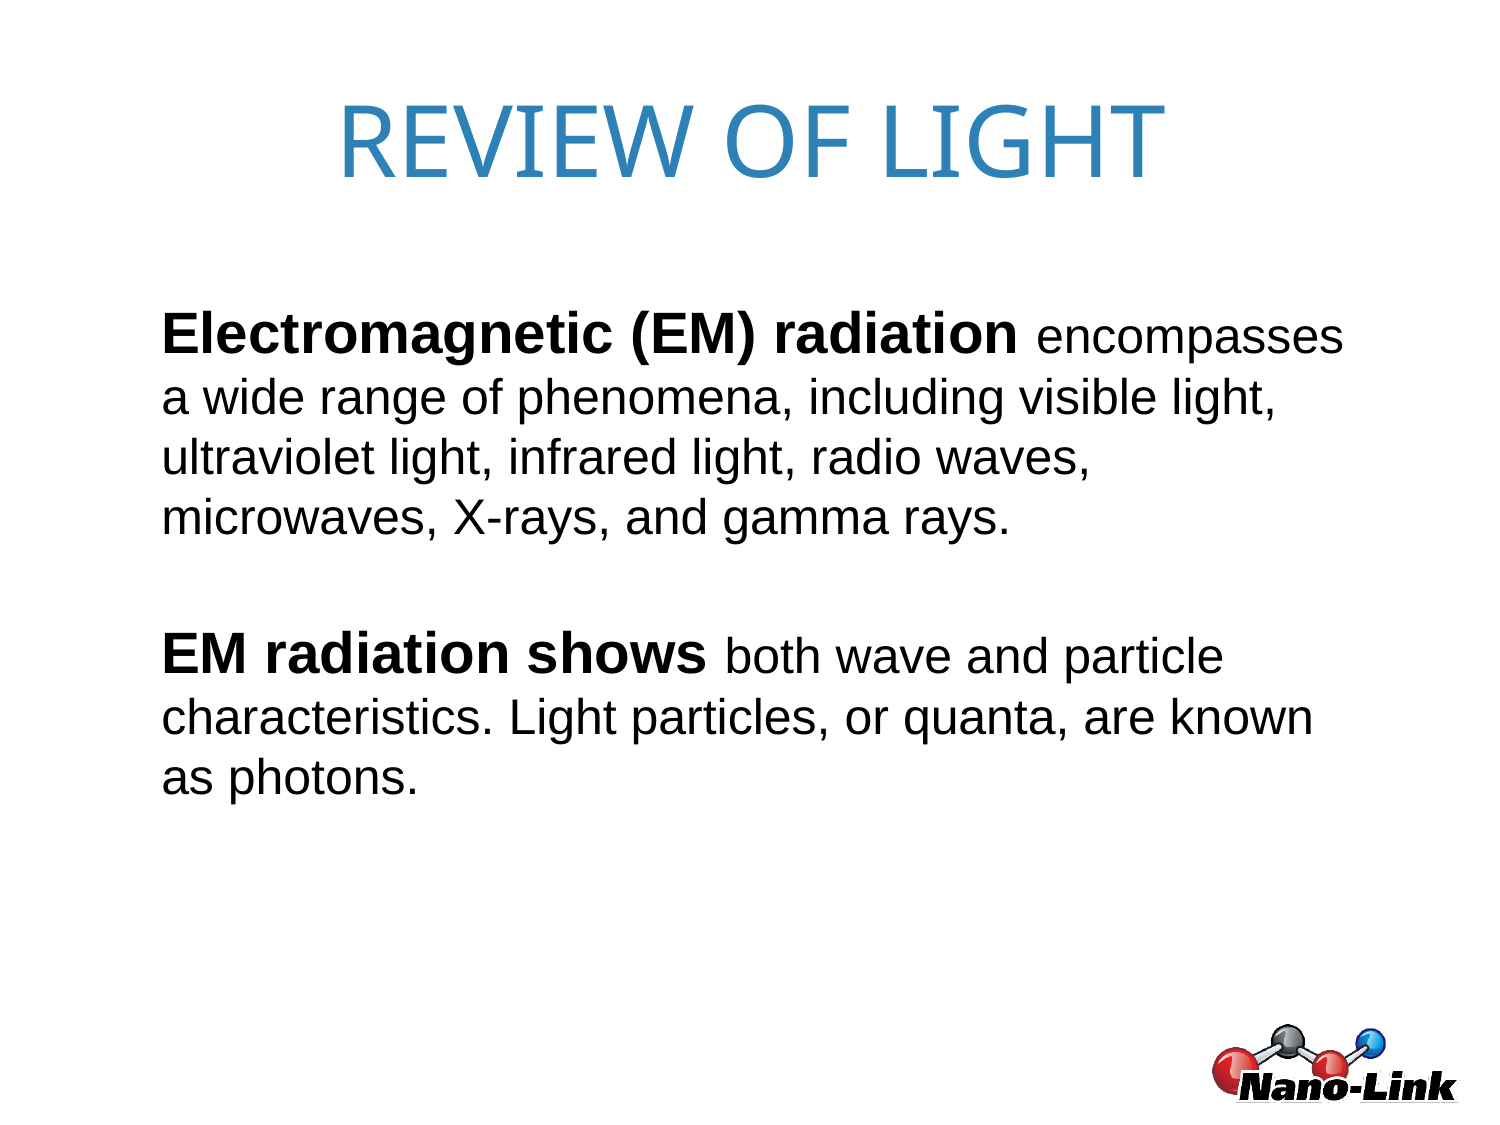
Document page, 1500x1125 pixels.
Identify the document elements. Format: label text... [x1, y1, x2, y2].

picture [1212, 1024, 1463, 1103]
title REVIEW OF LIGHT [75, 62, 1428, 213]
text_box Electromagnetic (EM) radiation encompasses a wide range of phenomena, including visible light, ultraviolet light, infrared light, radio waves, microwaves, X-rays, and gamma rays. EM radiation shows both wave and particle characteristics. Light particles, or quanta, are known as photons. [137, 287, 1375, 893]
